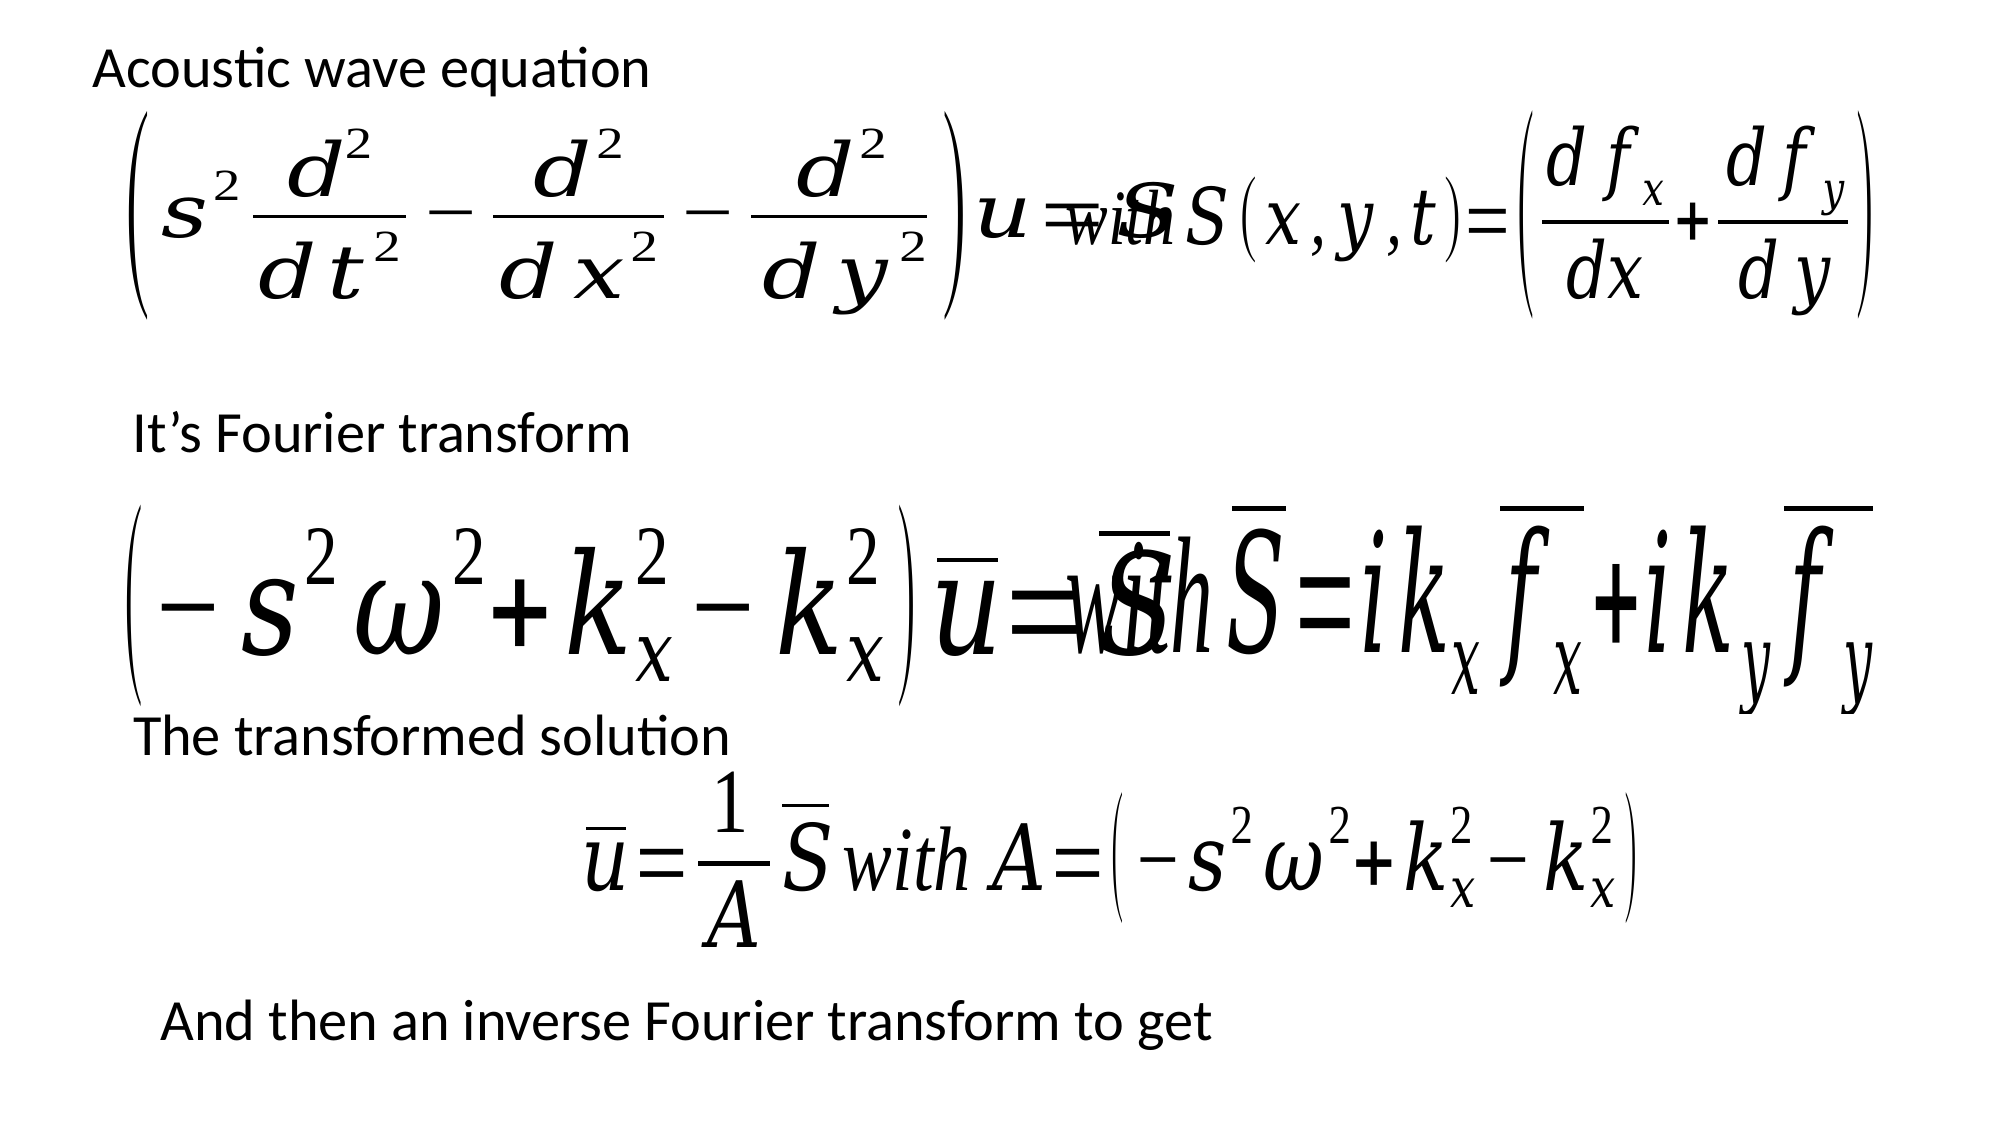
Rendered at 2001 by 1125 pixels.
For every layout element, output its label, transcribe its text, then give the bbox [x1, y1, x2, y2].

text_box Acoustic wave equation [77, 21, 667, 107]
text_box The transformed solution [118, 690, 747, 775]
text_box It’s Fourier transform [117, 386, 647, 472]
